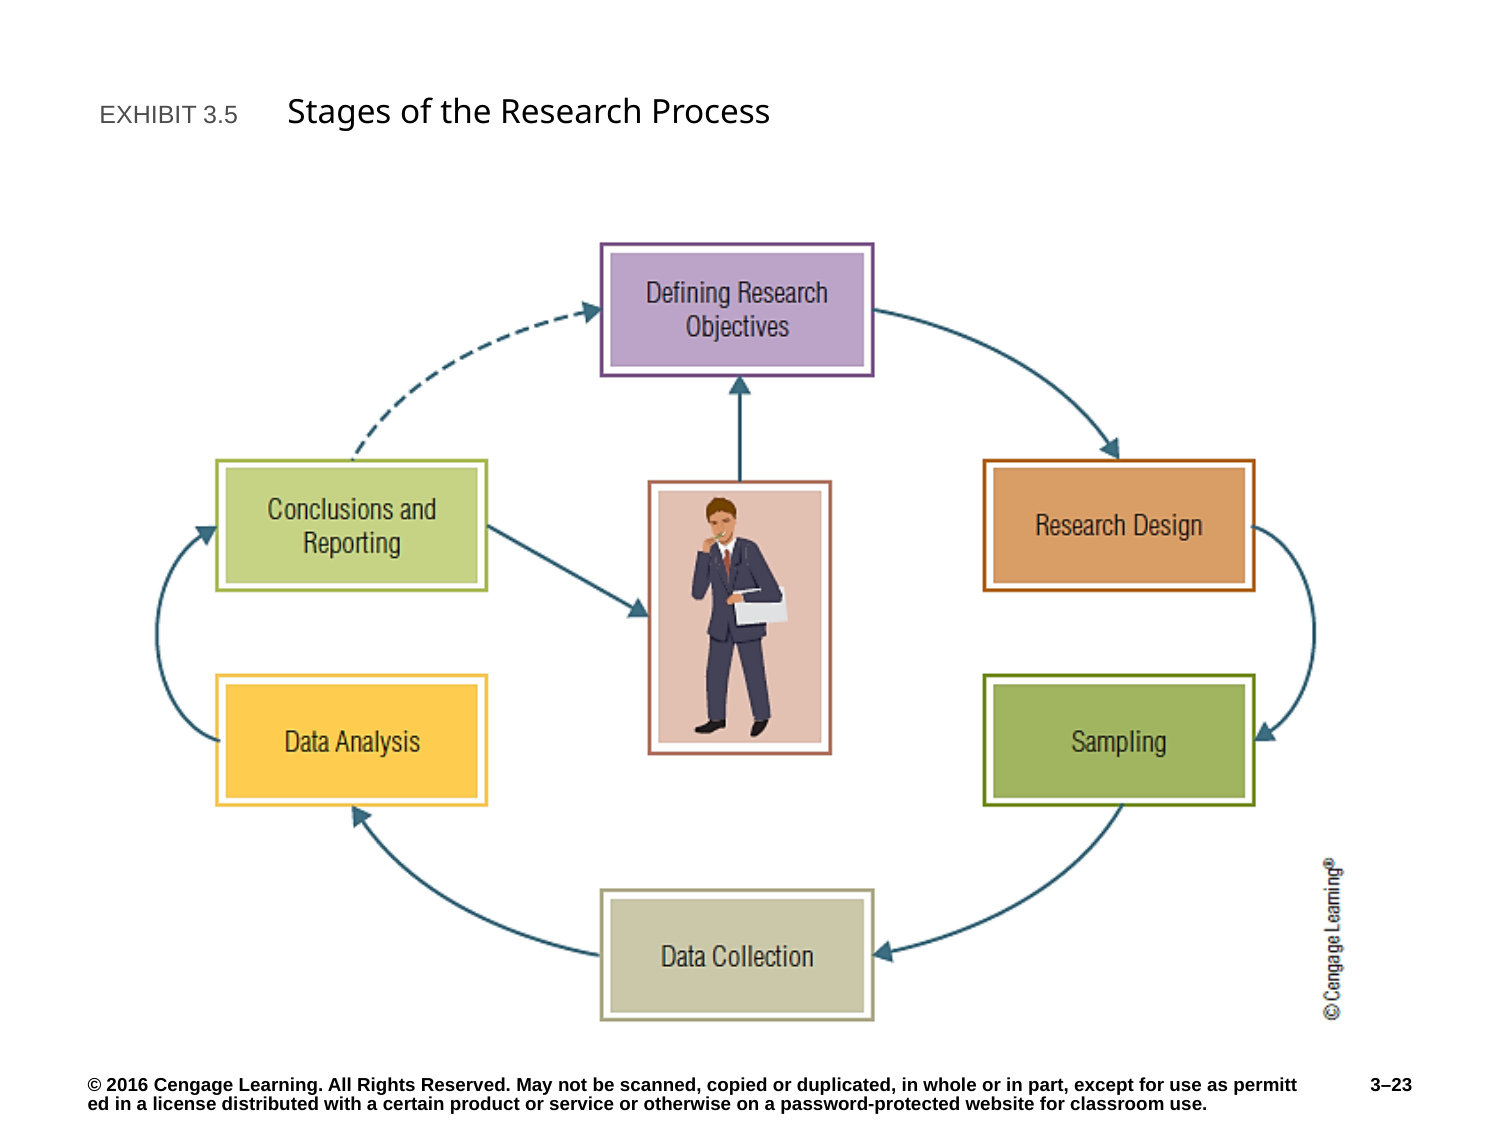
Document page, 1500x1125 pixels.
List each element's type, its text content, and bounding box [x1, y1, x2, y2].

footer © 2016 Cengage Learning. All Rights Reserved. May not be scanned, copied or duplicated, in whole or in part, except for use as permitted in a license distributed with a certain product or service or otherwise on a password-protected website for classroom use. [87, 1057, 1050, 1103]
picture [149, 225, 1350, 1029]
text_box EXHIBIT 3.5 Stages of the Research Process [84, 82, 1414, 138]
slide_number 3–23 [1050, 1042, 1413, 1103]
